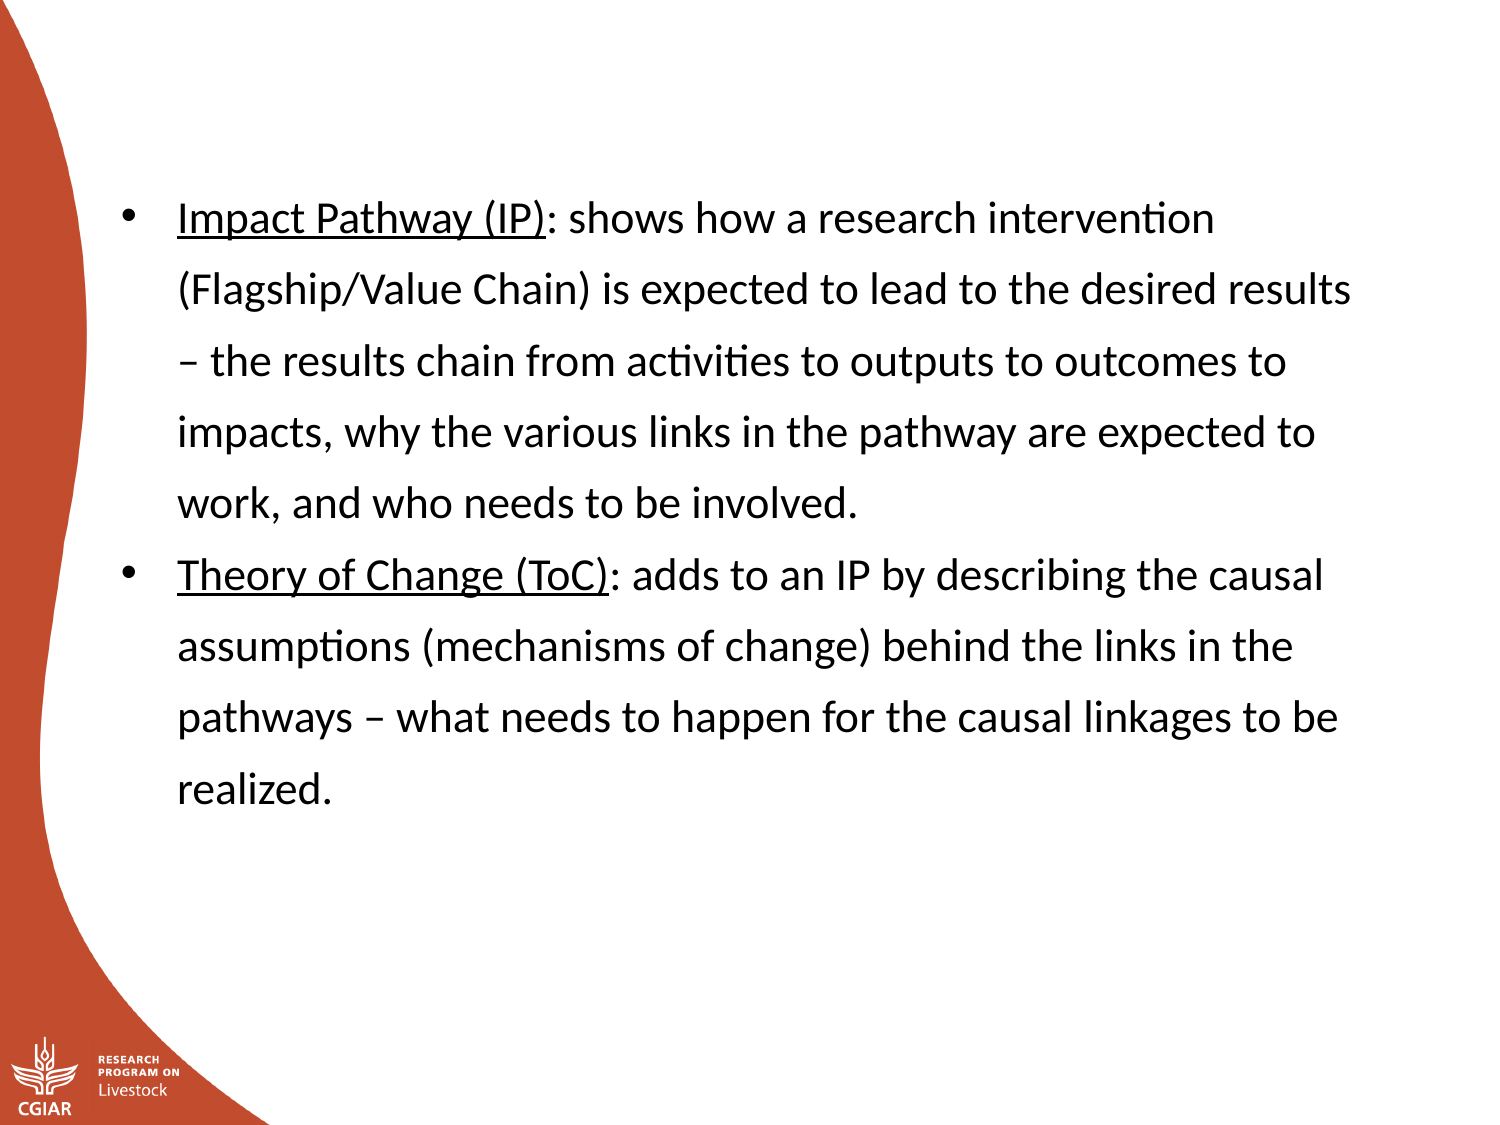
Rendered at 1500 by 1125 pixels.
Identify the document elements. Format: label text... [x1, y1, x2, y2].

picture [0, 0, 270, 1125]
list Impact Pathway (IP): shows how a research intervention (Flagship/Value Chain) is expected to lead to the desired results – the results chain from activities to outputs to outcomes to impacts, why the various links in the pathway are expected to work, and who needs to be involved. Theory of Change (ToC): adds to an IP by describing the causal assumptions (mechanisms of change) behind the links in the pathways – what needs to happen for the causal linkages to be realized. [105, 163, 1399, 938]
